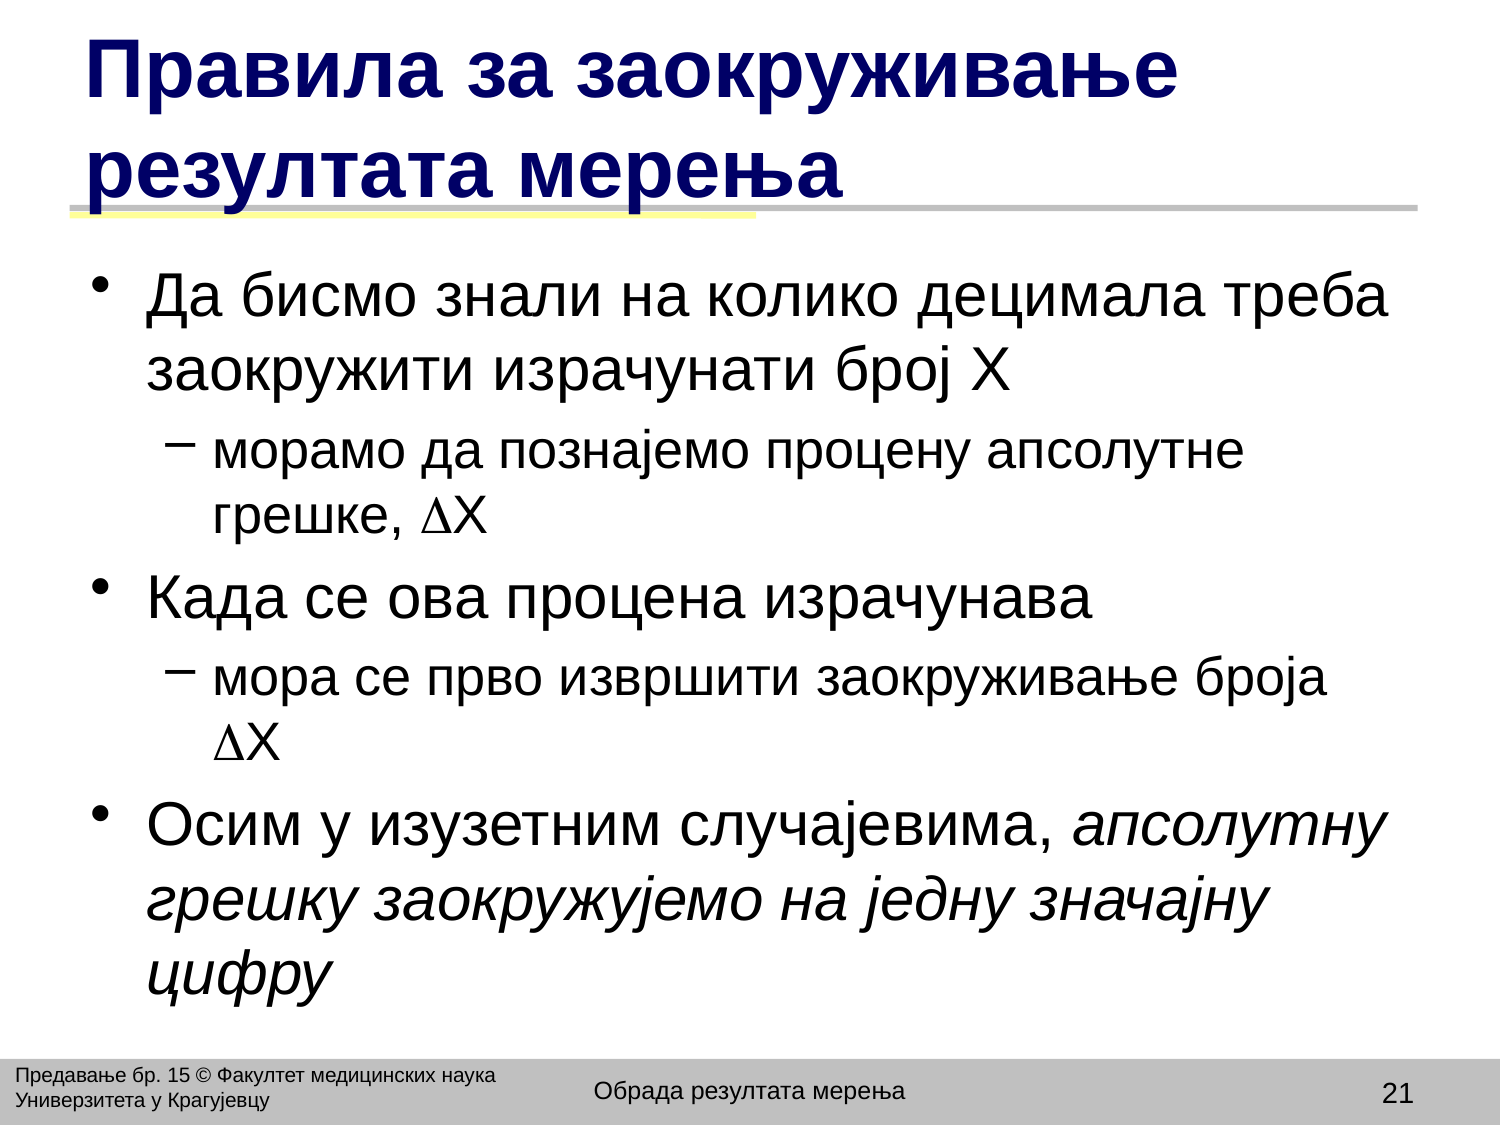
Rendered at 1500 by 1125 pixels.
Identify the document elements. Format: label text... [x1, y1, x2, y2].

list Да бисмо знали на колико децимала треба заокружити израчунати број X морамо да познајемо процену апсолутне грешке, X Када се ова процена израчунава мора се прво извршити заокруживање броја X Осим у изузетним случајевима, апсолутну грешку заокружујемо на једну значајну цифру [74, 246, 1426, 1023]
slide_number Предавање бр. 15 © Факултет медицинских наука Универзитета у Крагујевцу [0, 1053, 631, 1108]
slide_number 21 [1079, 1066, 1430, 1125]
title Правила за заокруживање резултата мерења [69, 19, 1426, 208]
footer Обрада резултата мерења [512, 1066, 988, 1125]
